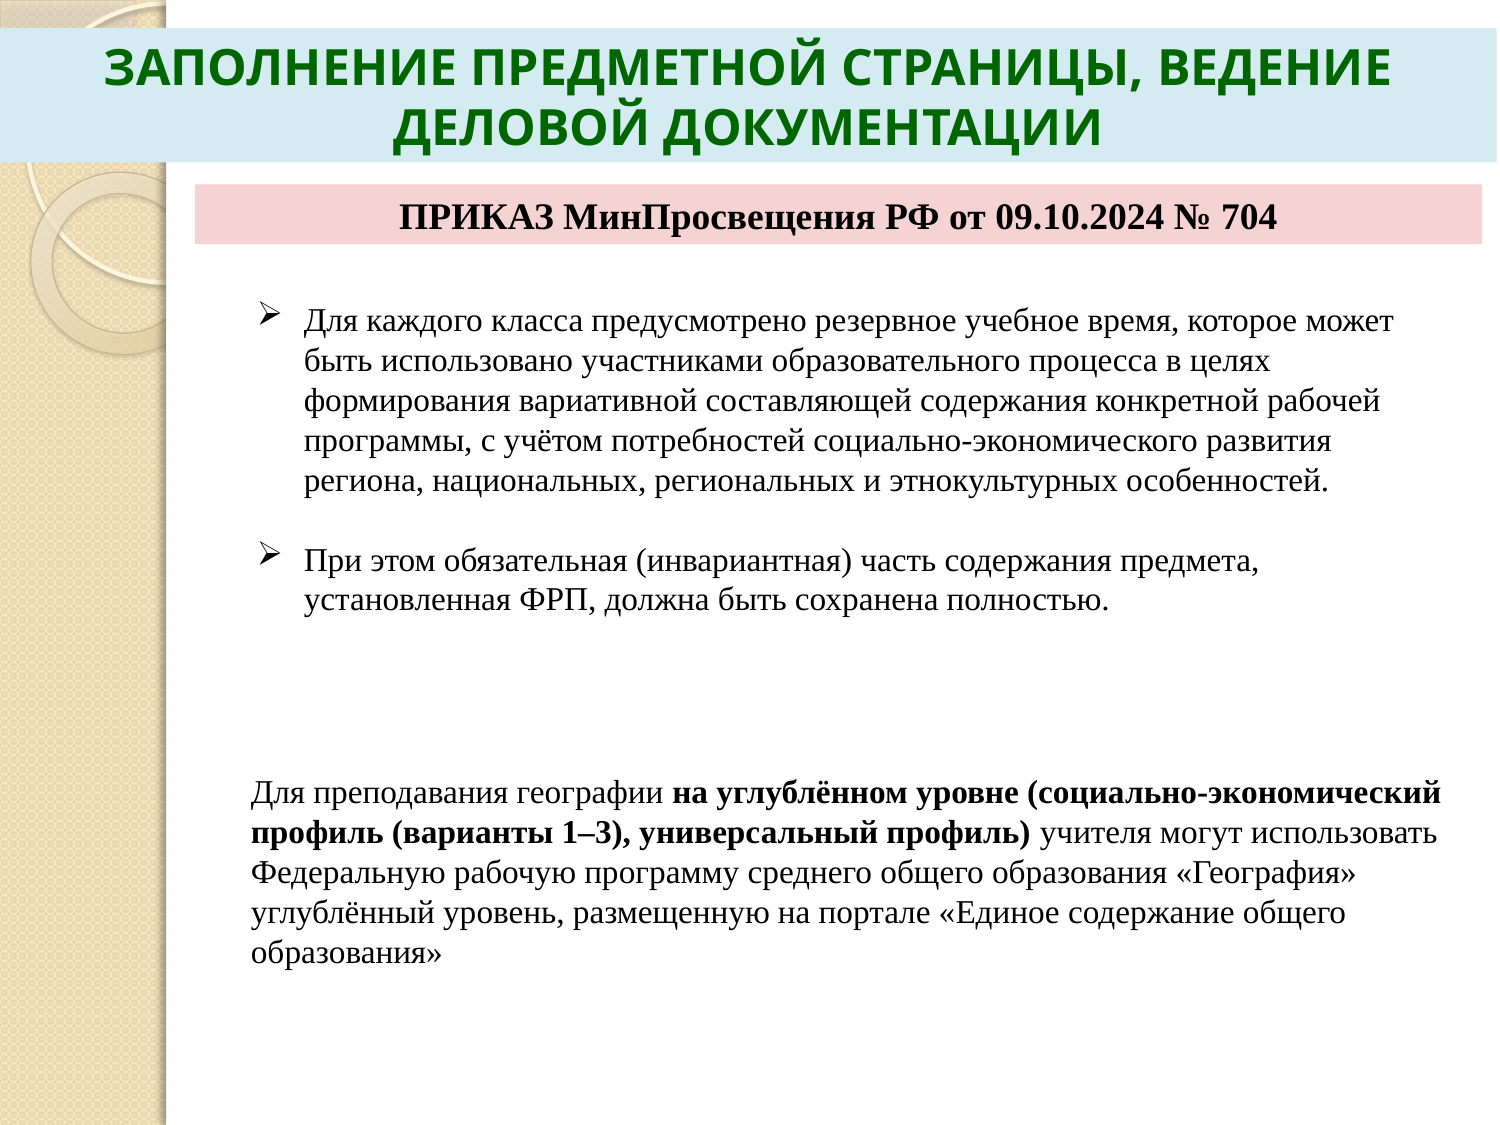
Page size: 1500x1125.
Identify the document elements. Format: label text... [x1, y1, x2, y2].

text_box ПРИКАЗ МинПросвещения РФ от 09.10.2024 № 704 [194, 184, 1483, 245]
text_box Для преподавания географии на углублённом уровне (социально-экономический профиль (варианты 1–3), универсальный профиль) учителя могут использовать Федеральную рабочую программу среднего общего образования «География» углублённый уровень, размещенную на портале «Единое содержание общего образования» [236, 763, 1471, 978]
text_box Для каждого класса предусмотрено резервное учебное время, которое может быть использовано участниками образовательного процесса в целях формирования вариативной составляющей содержания конкретной рабочей программы, с учётом потребностей социально-экономического развития региона, национальных, региональных и этнокультурных особенностей. При этом обязательная (инвариантная) часть содержания предмета, установленная ФРП, должна быть сохранена полностью. [242, 290, 1471, 665]
text_box ЗАПОЛНЕНИЕ ПРЕДМЕТНОЙ СТРАНИЦЫ, ВЕДЕНИЕ ДЕЛОВОЙ ДОКУМЕНТАЦИИ [0, 27, 1497, 163]
